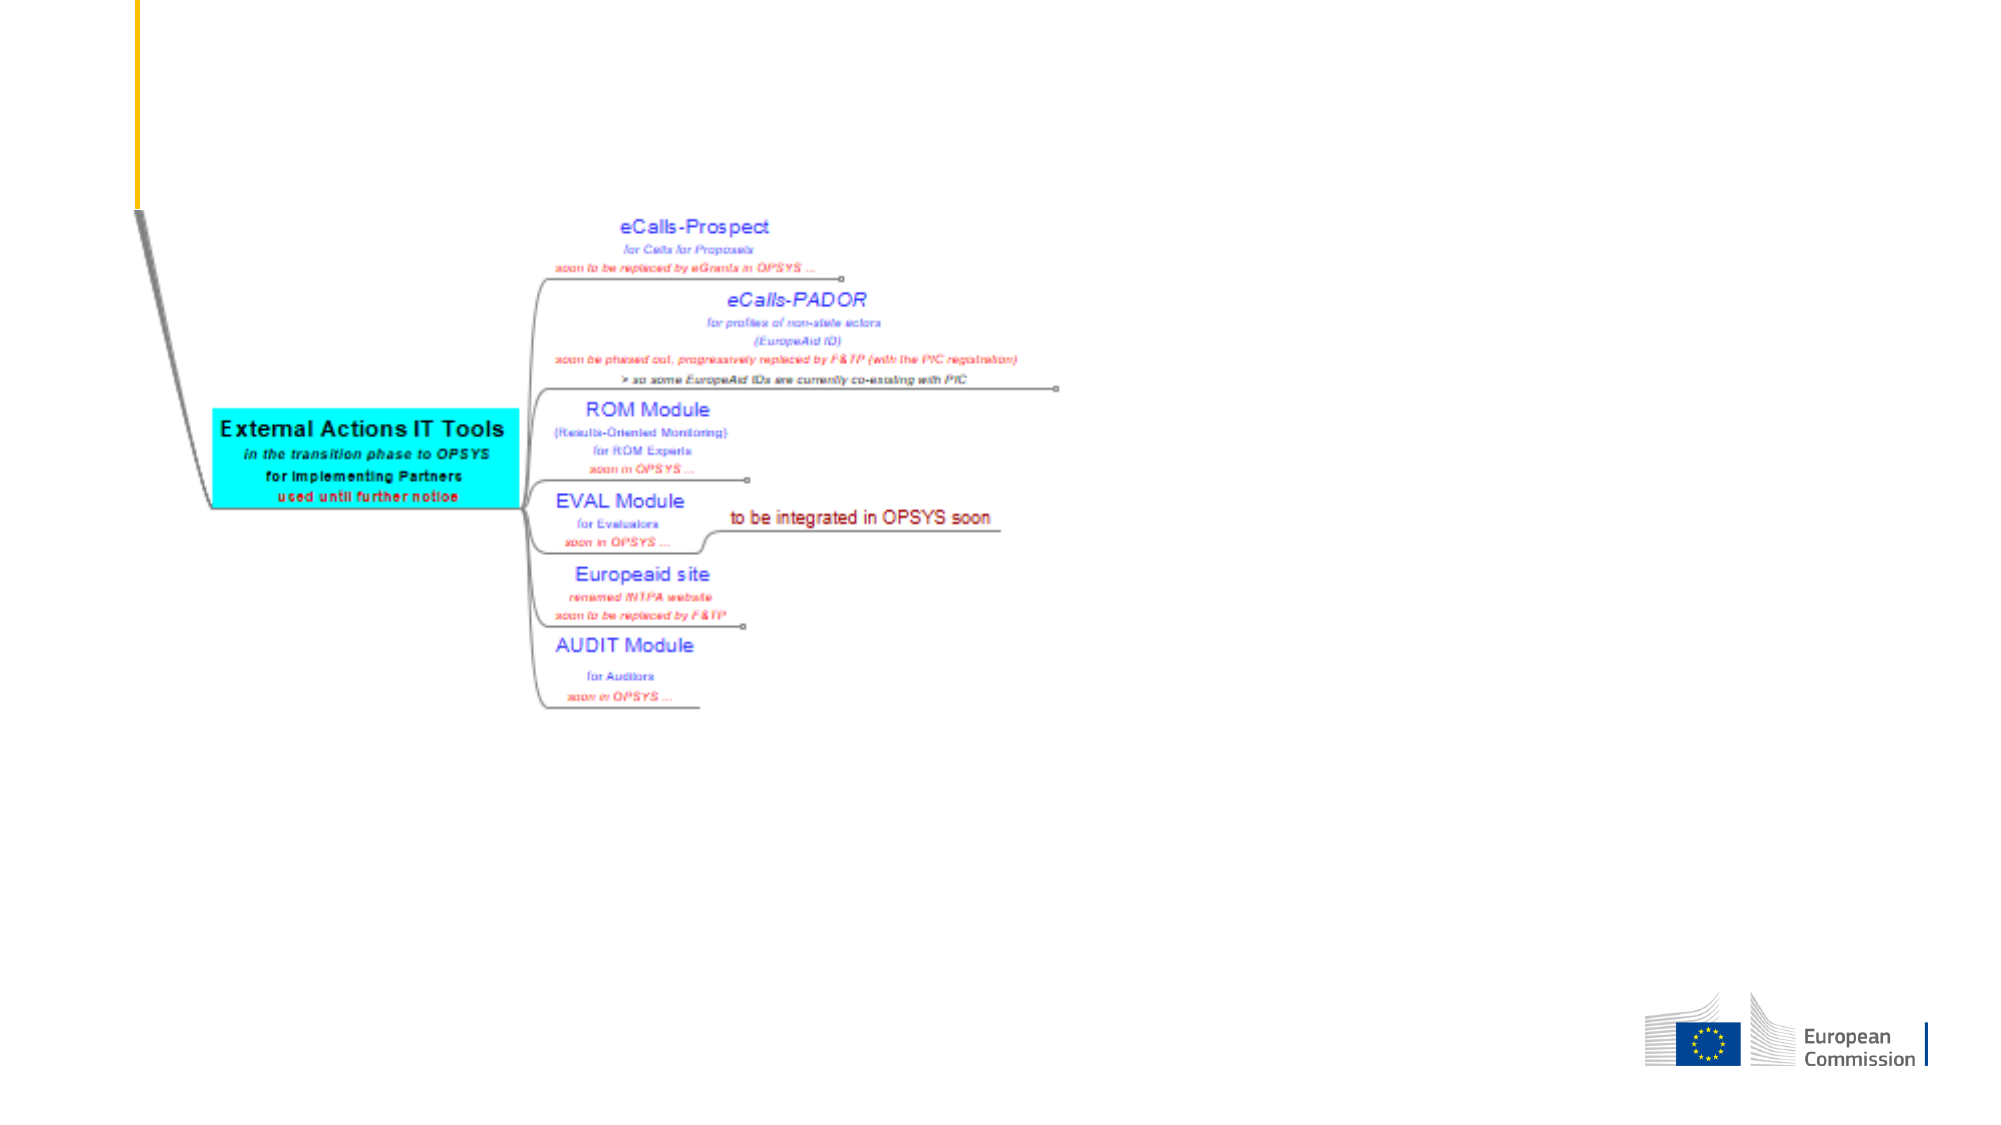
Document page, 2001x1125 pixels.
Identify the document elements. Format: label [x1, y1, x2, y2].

picture [131, 210, 1254, 748]
picture [1645, 991, 1928, 1066]
